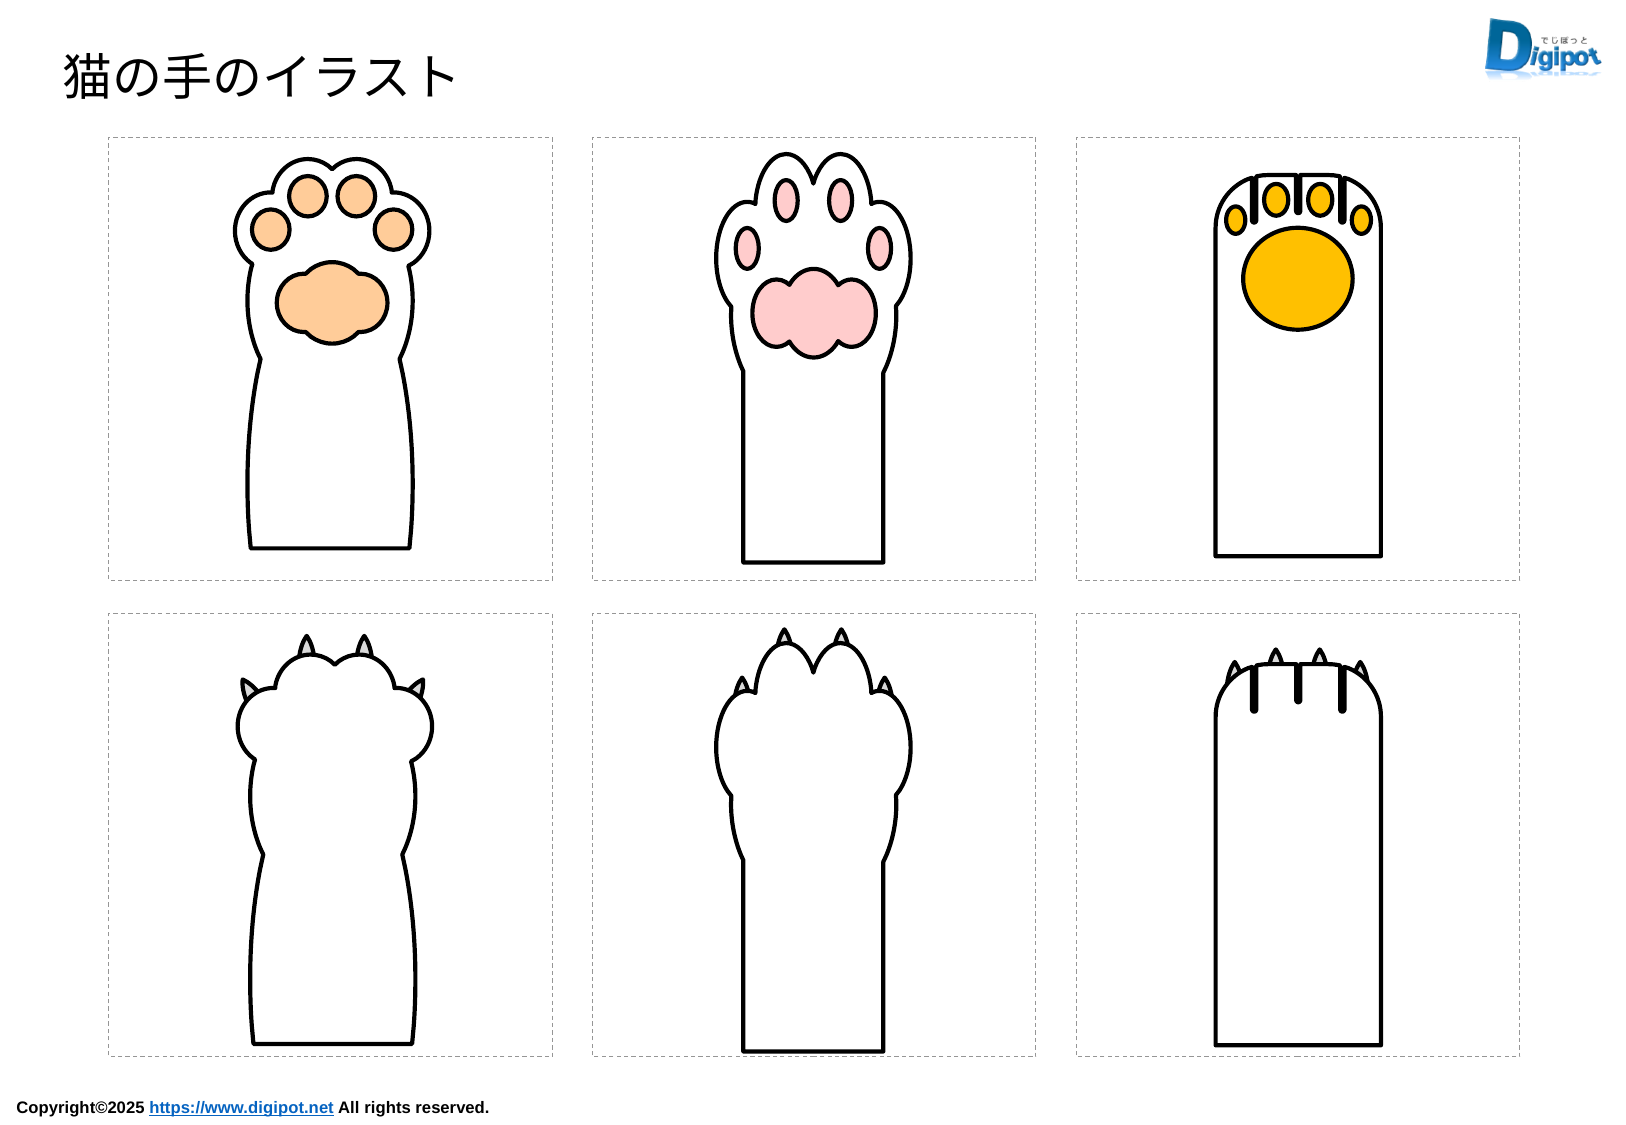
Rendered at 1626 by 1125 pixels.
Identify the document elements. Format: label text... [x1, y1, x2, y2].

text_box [1215, 175, 1381, 557]
text_box 猫の手のイラスト [47, 38, 477, 113]
picture [1485, 18, 1602, 82]
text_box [1215, 649, 1381, 1046]
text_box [237, 635, 433, 1044]
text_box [716, 153, 911, 563]
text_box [234, 159, 430, 549]
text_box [716, 629, 911, 1052]
